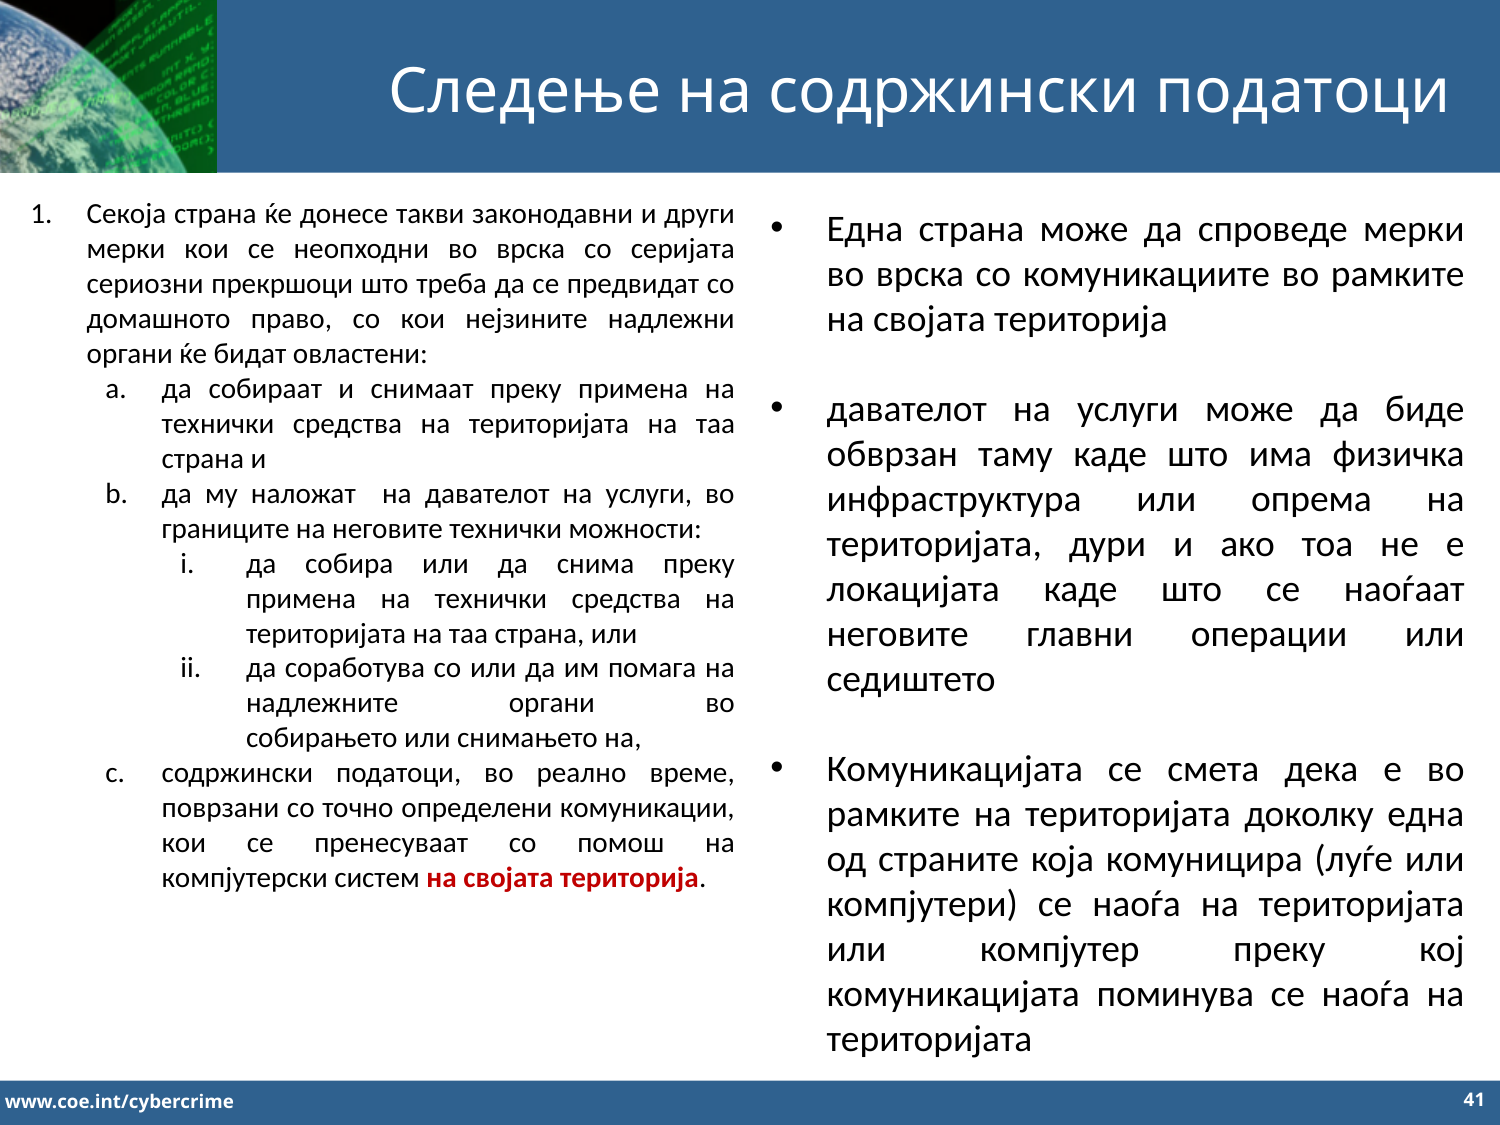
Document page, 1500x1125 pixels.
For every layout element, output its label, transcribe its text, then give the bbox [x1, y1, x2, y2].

text_box Следење на содржински податоци [230, 42, 1483, 133]
text_box Една страна може да спроведе мерки во врска со комуникациите во рамките на својата територија давателот на услуги може да биде обврзан таму каде што има физичка инфраструктура или опрема на територијата, дури и ако тоа не е локацијата каде што се наоѓаат неговите главни операции или седиштето Комуникацијата се смета дека е во рамките на територијата доколку една од страните која комуницира (луѓе или компјутери) се наоѓа на територијата или компјутер преку кој комуникацијата поминува се наоѓа на територијата [755, 196, 1480, 1066]
picture [0, 0, 217, 173]
text_box Секоја страна ќе донесе такви законодавни и други мерки кои се неопходни во врска со серијата сериозни прекршоци што треба да се предвидат со домашното право, со кои нејзините надлежни органи ќе бидат овластени: да собираат и снимаат преку примена на технички средства на територијата на таа страна и да му наложат на давателот на услуги, во границите на неговите технички можности: да собира или да снима преку примена на технички средства на територијата на таа страна, или да соработува со или да им помага на надлежните органи во собирањето или снимањето на, содржински податоци, во реално време, поврзани со точно определени комуникации, кои се пренесуваат со помош на компјутерски систем на својата територија. [15, 186, 750, 901]
